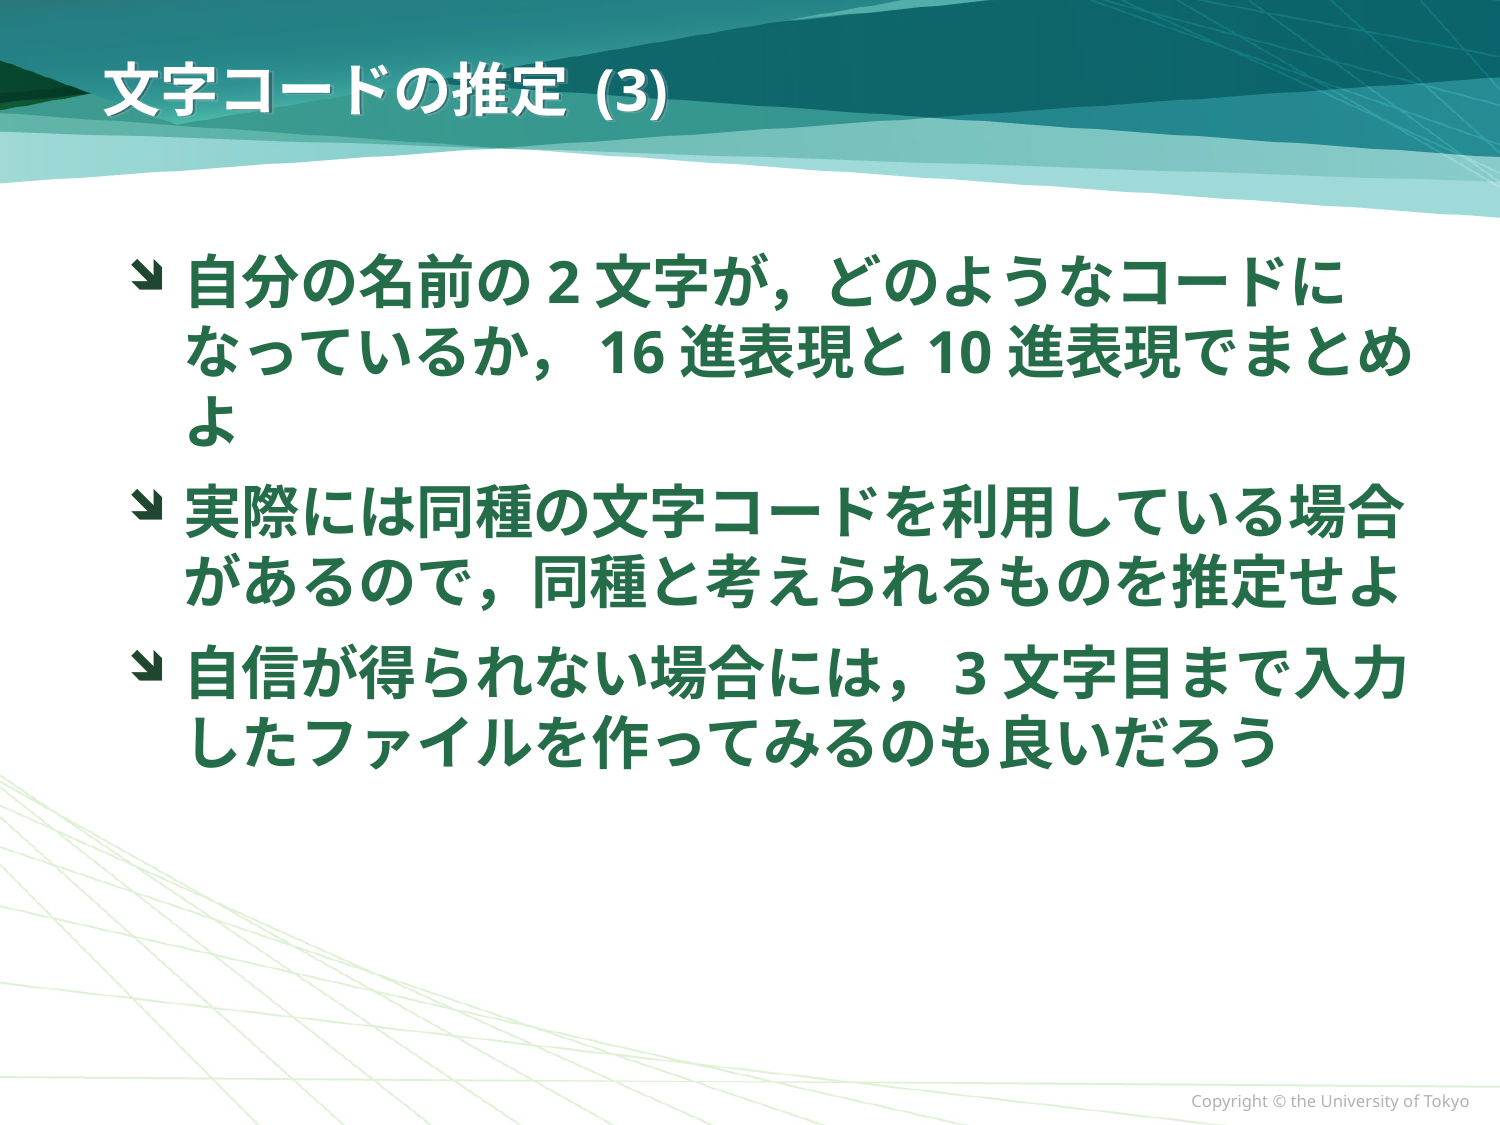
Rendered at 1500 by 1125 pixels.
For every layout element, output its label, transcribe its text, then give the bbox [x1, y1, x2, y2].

list 自分の名前の2文字が，どのようなコードになっているか，16進表現と10進表現でまとめよ 実際には同種の文字コードを利用している場合があるので，同種と考えられるものを推定せよ 自信が得られない場合には，3文字目まで入力したファイルを作ってみるのも良いだろう [112, 237, 1438, 1070]
picture [0, 0, 1500, 1125]
title 文字コードの推定 (3) [87, 41, 1450, 135]
